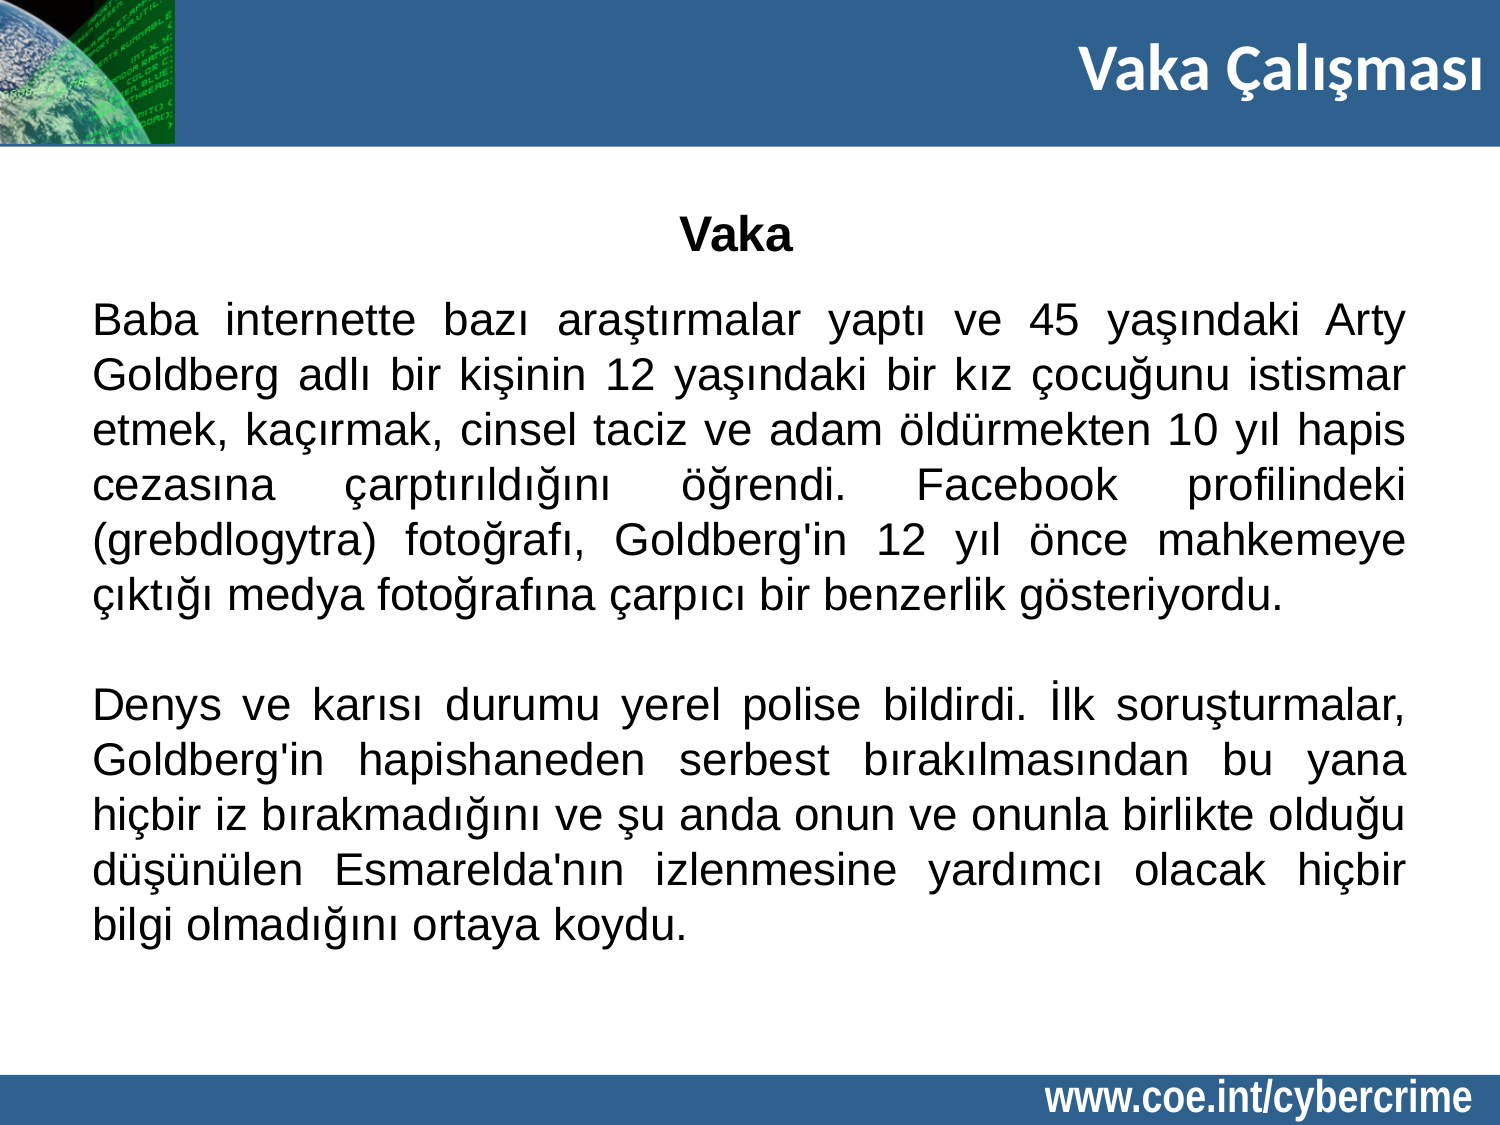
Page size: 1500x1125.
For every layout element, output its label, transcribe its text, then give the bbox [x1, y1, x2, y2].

text_box [0, 1073, 1030, 1125]
picture [0, 0, 175, 144]
text_box Vaka Çalışması [177, 0, 1500, 149]
text_box Vaka [147, 193, 1135, 269]
text_box www.coe.int/cybercrime [1030, 1059, 1500, 1125]
text_box Baba internette bazı araştırmalar yaptı ve 45 yaşındaki Arty Goldberg adlı bir kişinin 12 yaşındaki bir kız çocuğunu istismar etmek, kaçırmak, cinsel taciz ve adam öldürmekten 10 yıl hapis cezasına çarptırıldığını öğrendi. Facebook profilindeki (grebdlogytra) fotoğrafı, Goldberg'in 12 yıl önce mahkemeye çıktığı medya fotoğrafına çarpıcı bir benzerlik gösteriyordu. Denys ve karısı durumu yerel polise bildirdi. İlk soruşturmalar, Goldberg'in hapishaneden serbest bırakılmasından bu yana hiçbir iz bırakmadığını ve şu anda onun ve onunla birlikte olduğu düşünülen Esmarelda'nın izlenmesine yardımcı olacak hiçbir bilgi olmadığını ortaya koydu. [77, 282, 1423, 958]
